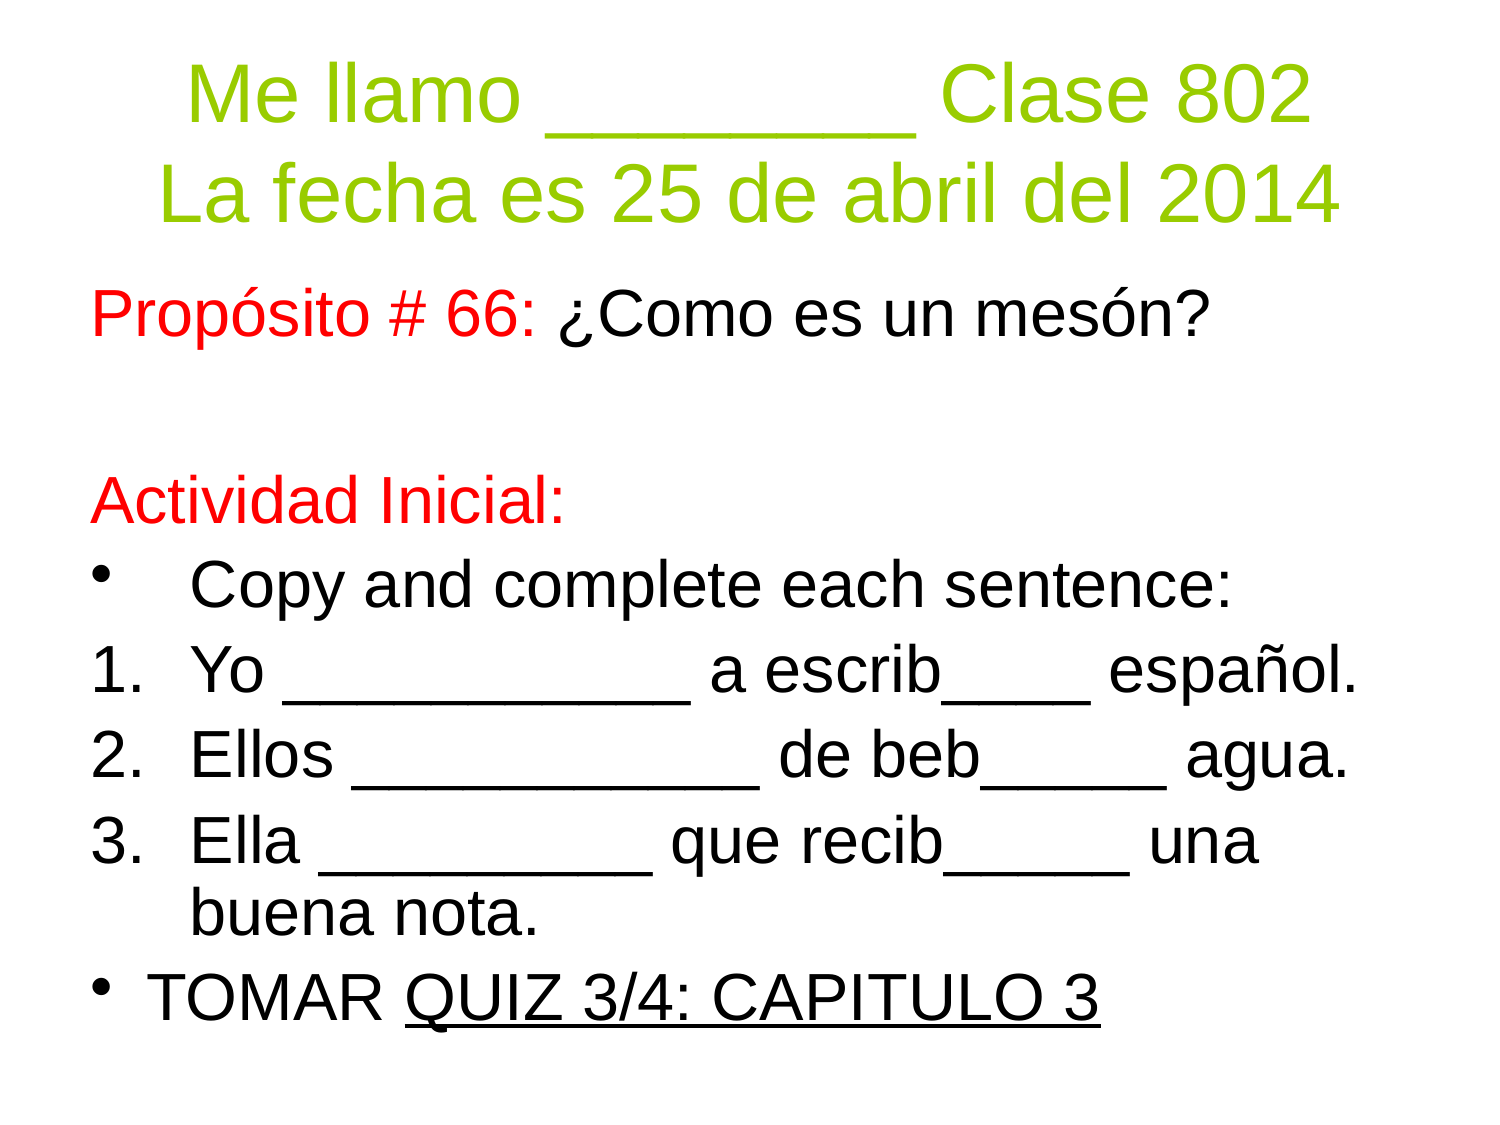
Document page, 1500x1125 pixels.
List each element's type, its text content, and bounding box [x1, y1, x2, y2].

title Me llamo ________ Clase 802 La fecha es 25 de abril del 2014 [75, 45, 1425, 233]
list Propósito # 66: ¿Como es un mesón? Actividad Inicial: Copy and complete each sentence: Yo ___________ a escrib____ español. Ellos ___________ de beb_____ agua. Ella _________ que recib_____ una buena nota. TOMAR QUIZ 3/4: CAPITULO 3 [75, 262, 1425, 1005]
